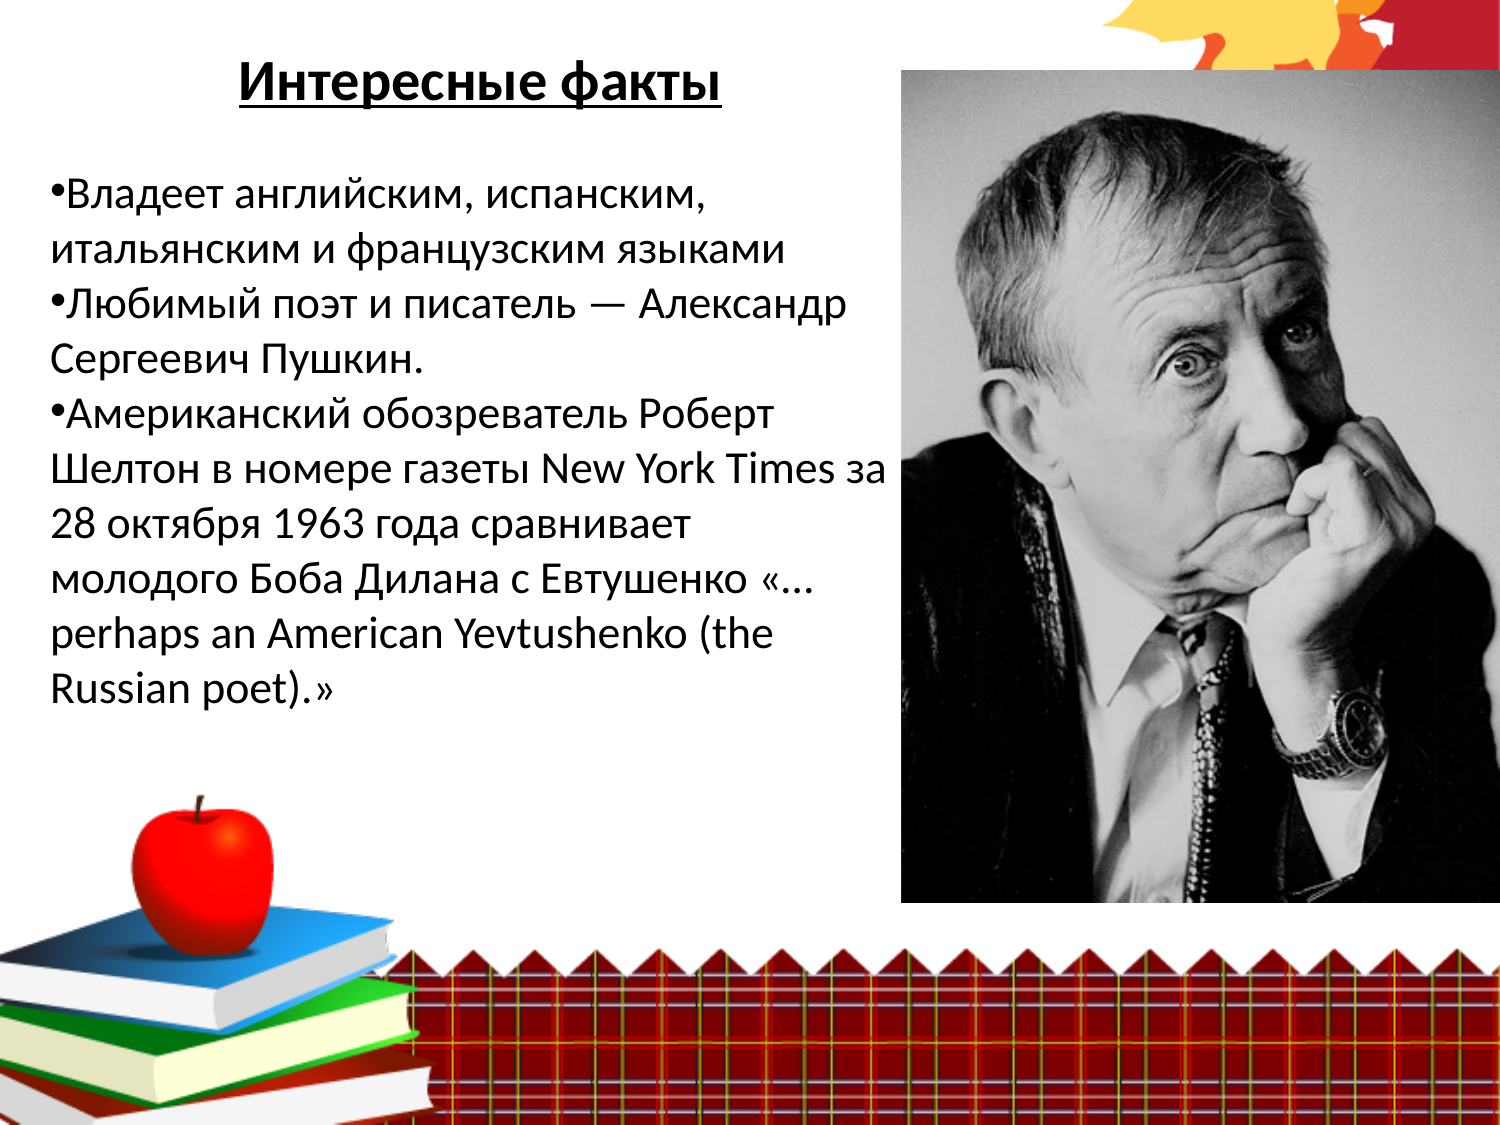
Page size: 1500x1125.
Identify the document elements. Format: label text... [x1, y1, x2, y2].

picture [0, 0, 1500, 1125]
text_box Интересные факты Владеет английским, испанским, итальянским и французским языками Любимый поэт и писатель — Александр Сергеевич Пушкин. Американский обозреватель Роберт Шелтон в номере газеты New York Times за 28 октября 1963 года сравнивает молодого Боба Дилана с Евтушенко «…perhaps an American Yevtushenko (the Russian poet).» [35, 35, 926, 720]
